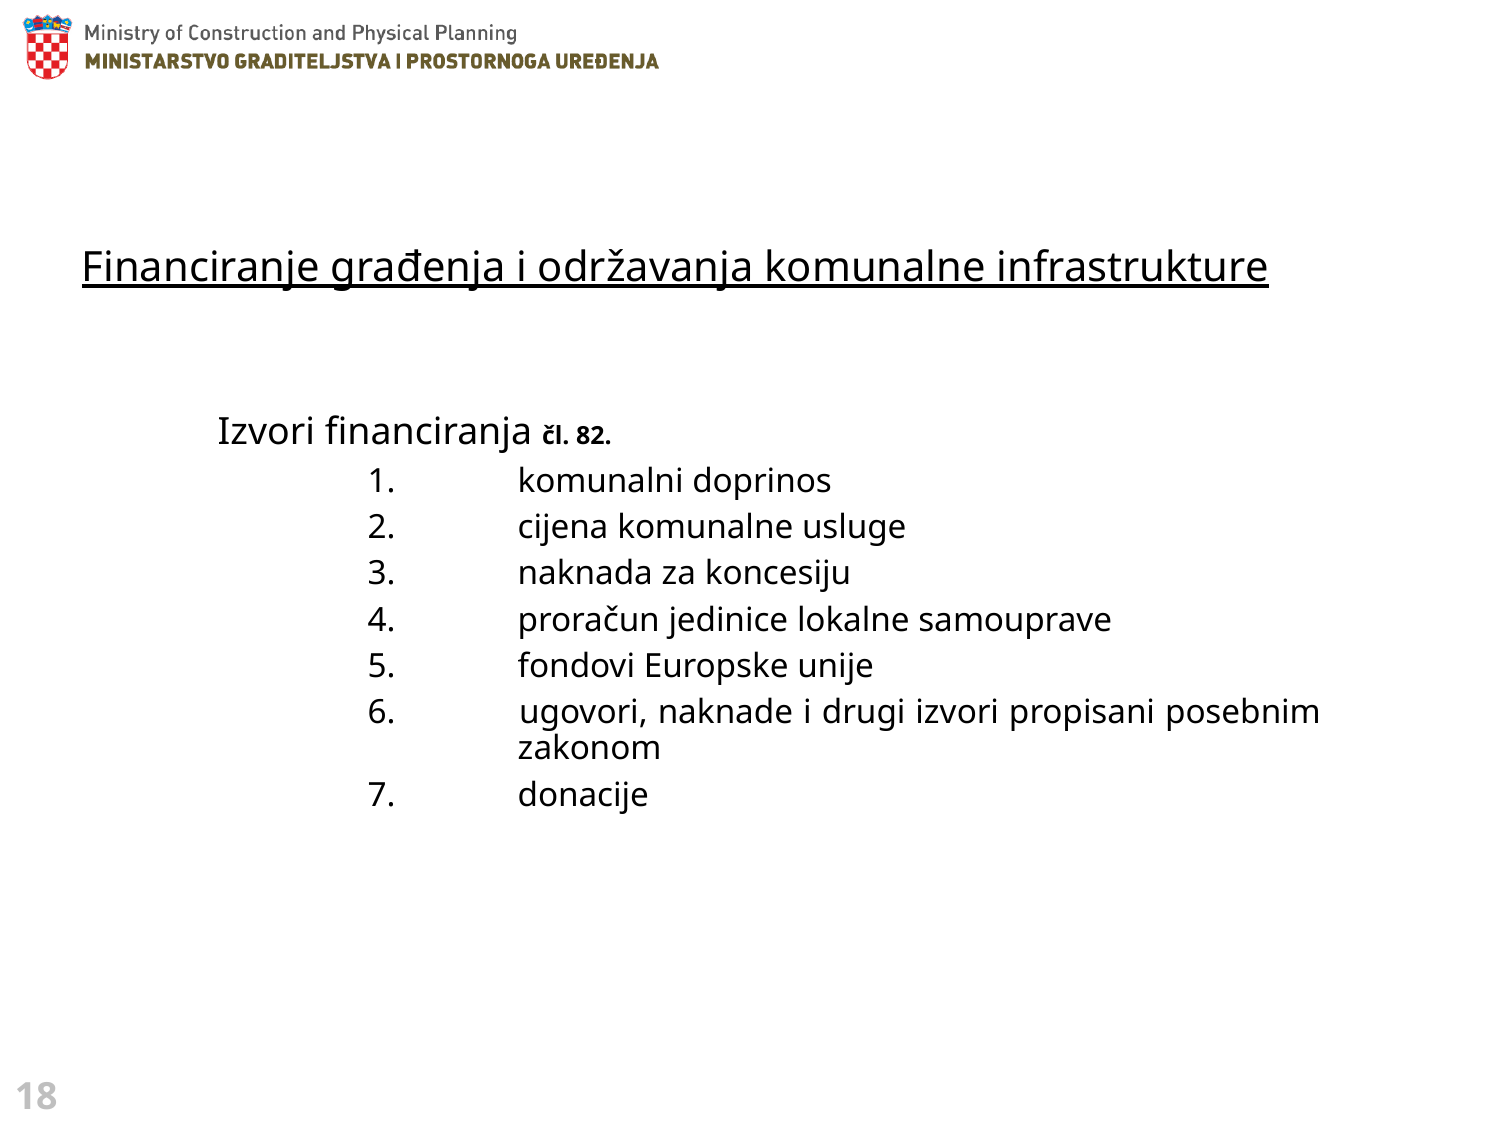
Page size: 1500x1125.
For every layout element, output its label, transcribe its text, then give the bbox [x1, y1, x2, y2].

picture [0, 0, 689, 100]
text_box 18 [0, 1064, 184, 1125]
text_box Financiranje građenja i održavanja komunalne infrastrukture Izvori financiranja čl. 82. 1. komunalni doprinos 2. cijena komunalne usluge 3. naknada za koncesiju 4. proračun jedinice lokalne samouprave 5. fondovi Europske unije 6. ugovori, naknade i drugi izvori propisani posebnim zakonom 7. donacije [52, 237, 1444, 956]
